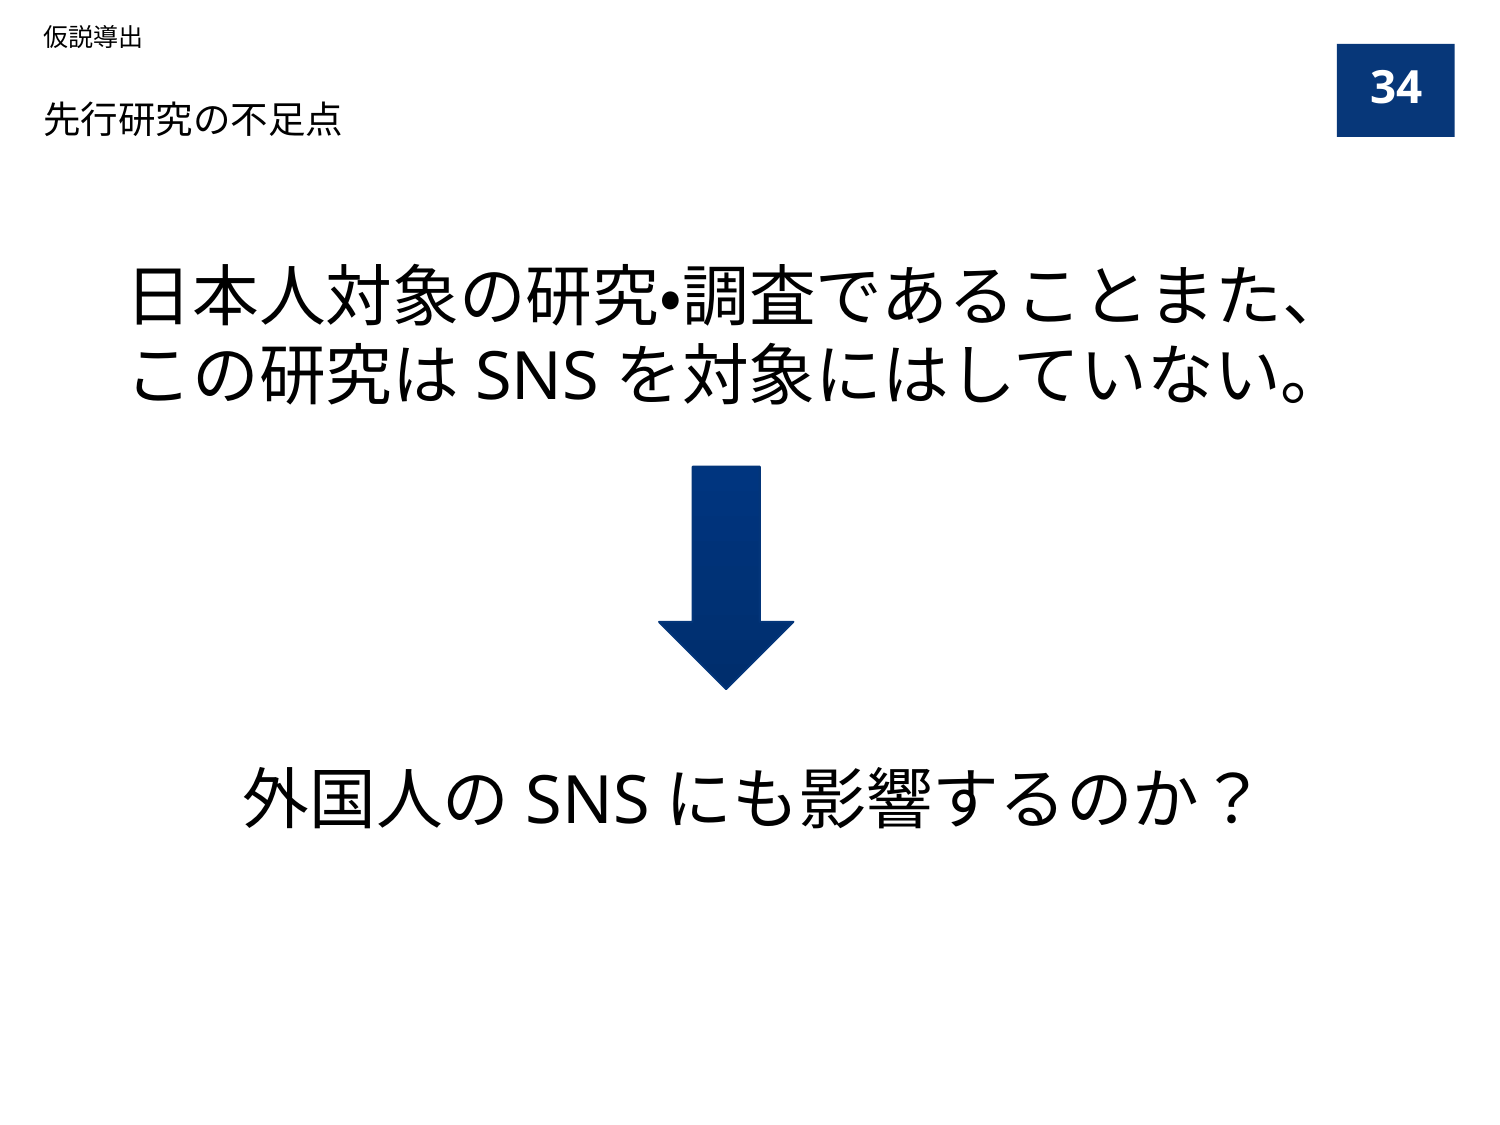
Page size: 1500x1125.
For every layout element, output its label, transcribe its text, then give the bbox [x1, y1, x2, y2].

text_box 日本人対象の研究・調査であることまた、 この研究はSNSを対象にはしていない。 [44, 246, 1453, 421]
text_box 外国人のSNSにも影響するのか？ [227, 749, 1282, 845]
slide_number 34 [1354, 59, 1438, 120]
text_box 仮説導出 [28, 13, 311, 59]
text_box [658, 465, 795, 690]
text_box 先行研究の不足点 [28, 88, 1409, 149]
